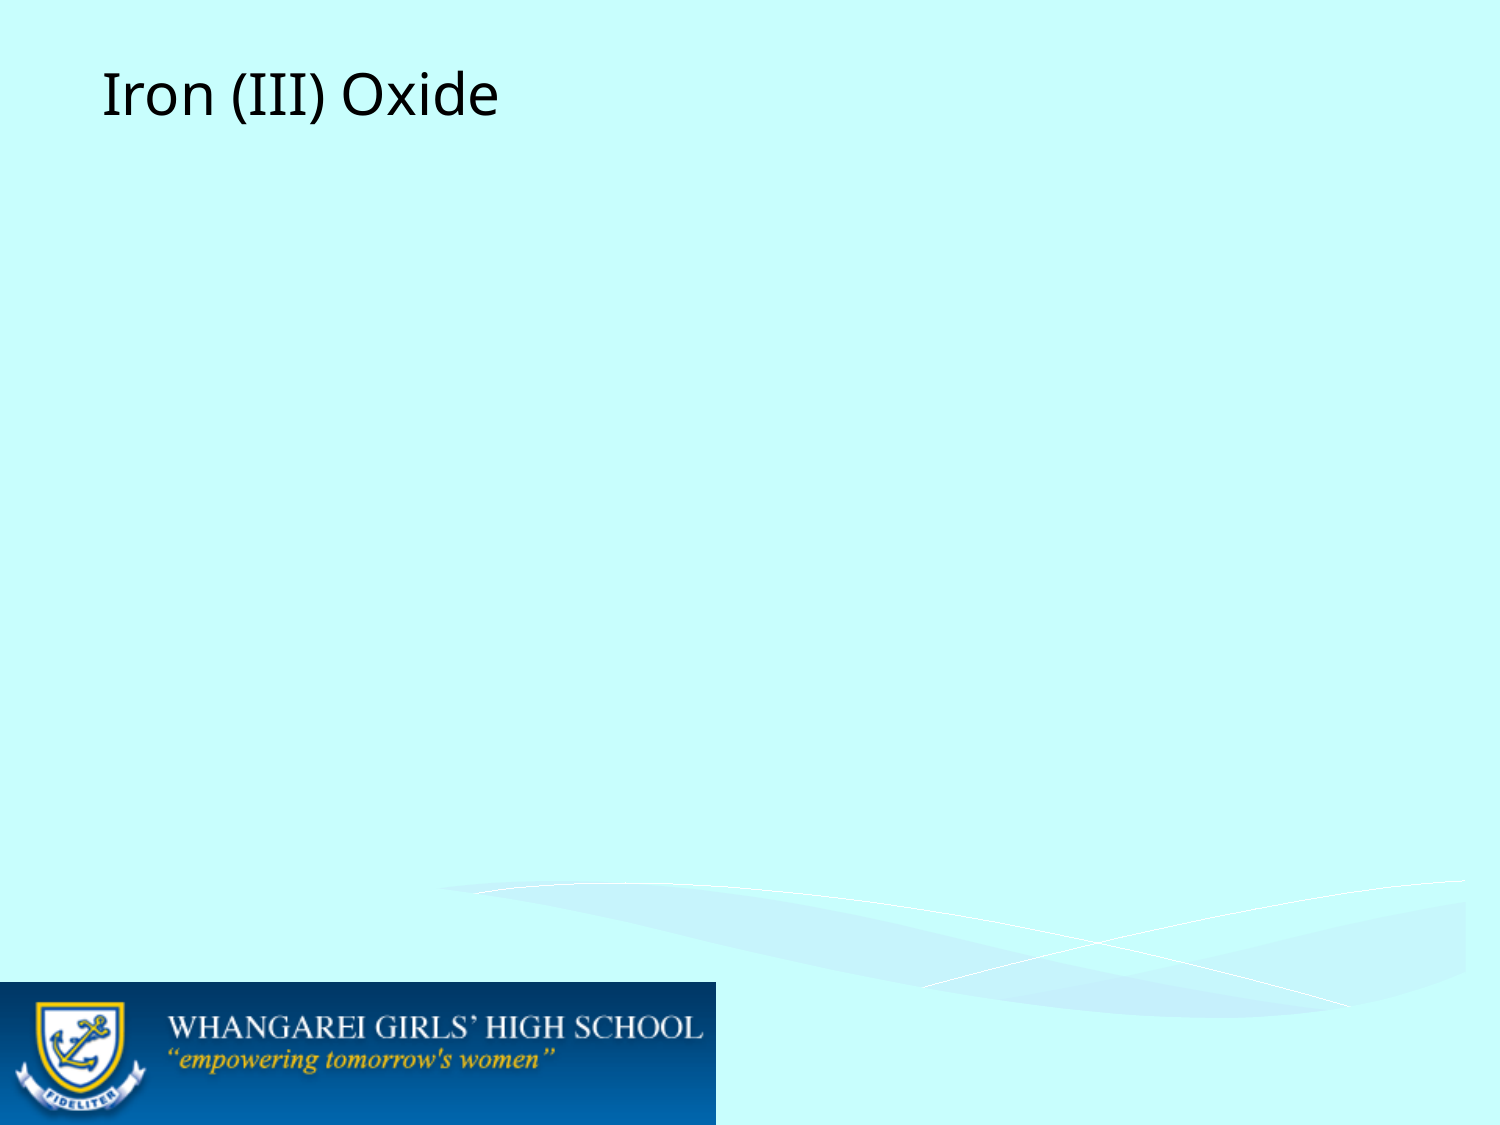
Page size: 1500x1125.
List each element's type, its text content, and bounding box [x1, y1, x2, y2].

text_box Iron (III) Oxide [87, 50, 588, 135]
picture [0, 982, 716, 1125]
